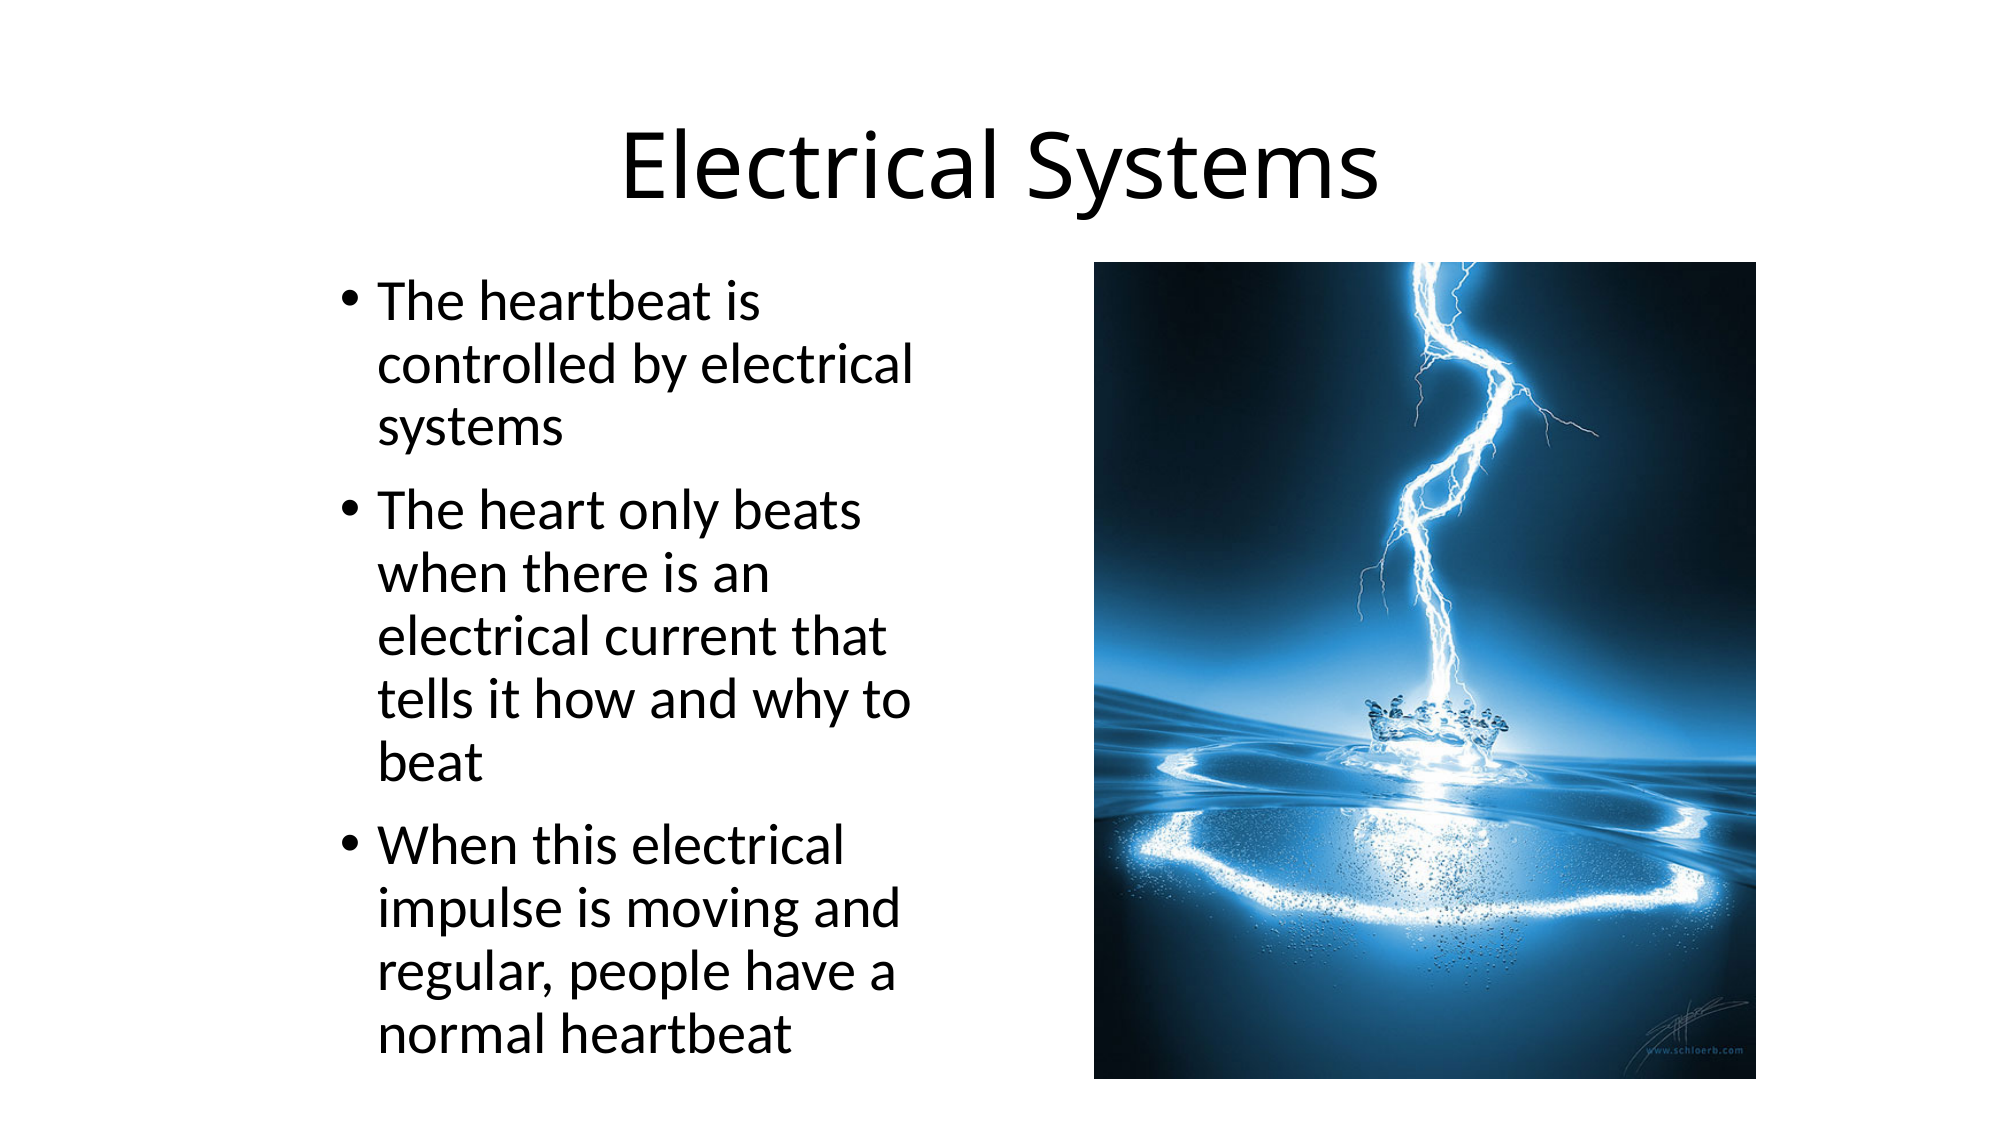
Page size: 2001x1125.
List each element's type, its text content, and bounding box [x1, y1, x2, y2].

list The heartbeat is controlled by electrical systems The heart only beats when there is an electrical current that tells it how and why to beat When this electrical impulse is moving and regular, people have a normal heartbeat [324, 262, 988, 1088]
title Electrical Systems [137, 59, 1863, 278]
picture [1094, 262, 1756, 1079]
